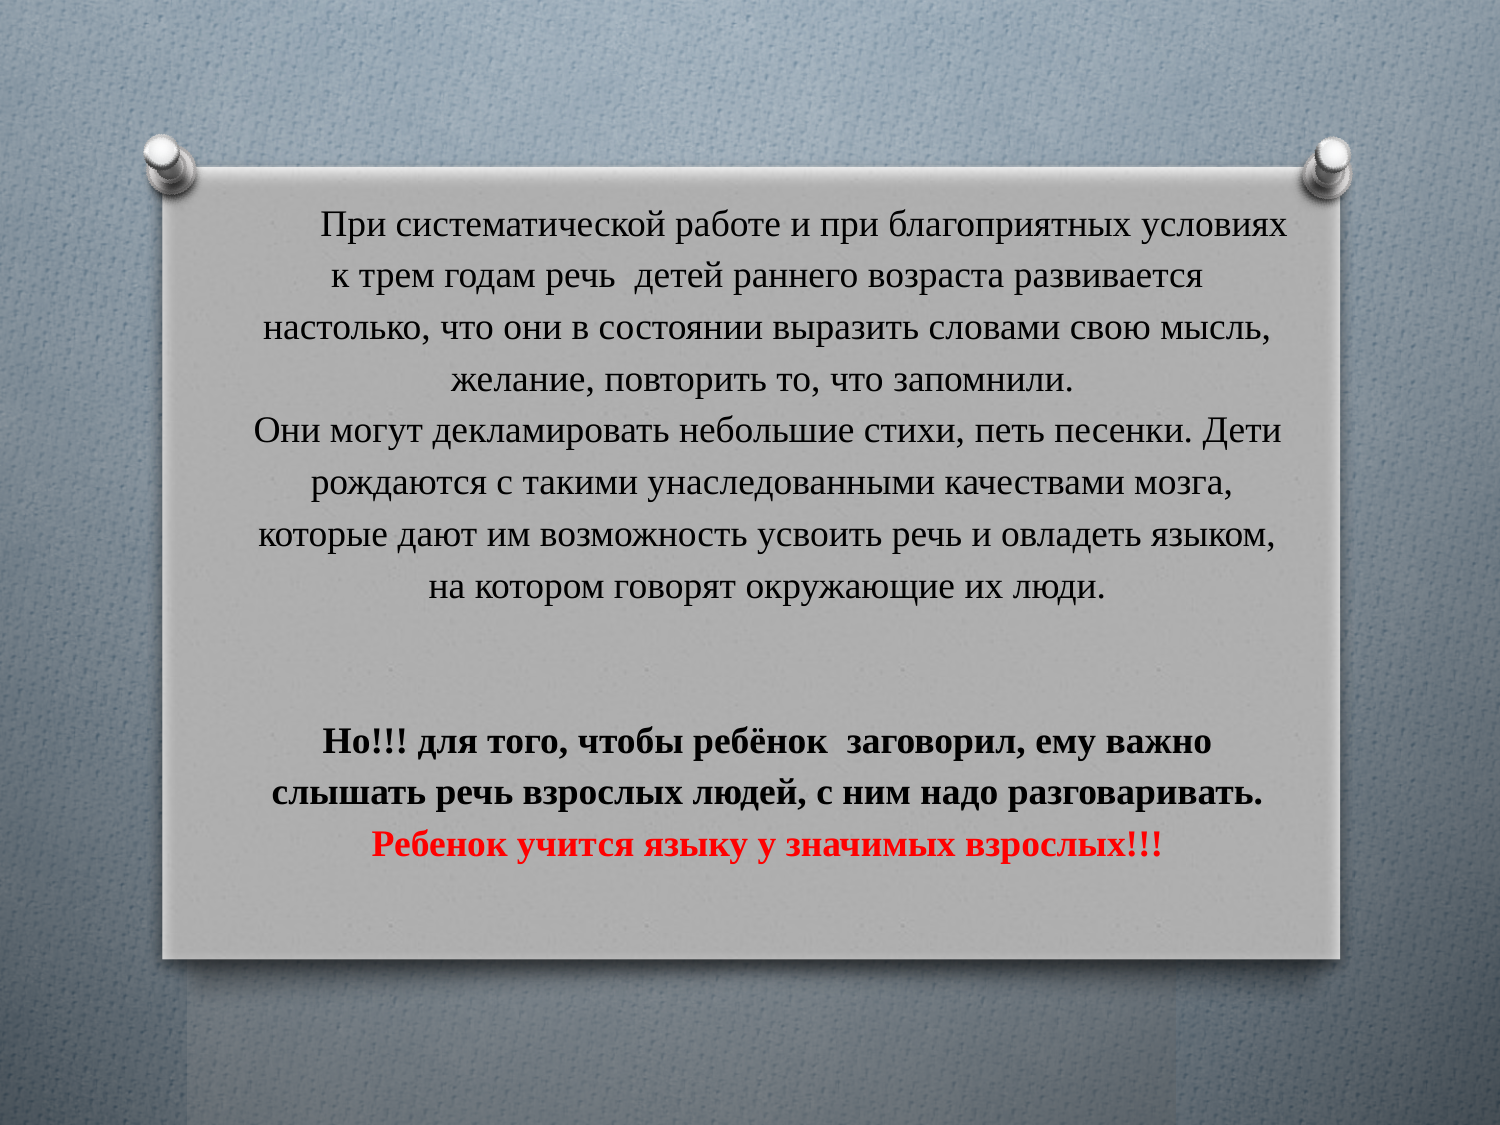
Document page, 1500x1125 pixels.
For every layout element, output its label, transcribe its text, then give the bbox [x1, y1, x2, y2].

title При систематической работе и при благоприятных условиях к трем годам речь детей раннего возраста развивается настолько, что они в состоянии выразить словами свою мысль, желание, повторить то, что запомнили. Они могут декламировать небольшие стихи, петь песенки. Дети рождаются с такими унаследованными качествами мозга, которые дают им возможность усвоить речь и овладеть языком, на котором говорят окружающие их люди. Но!!! для того, чтобы ребёнок заговорил, ему важно слышать речь взрослых людей, с ним надо разговаривать. Ребенок учится языку у значимых взрослых!!! [230, 184, 1306, 917]
picture [112, 100, 235, 224]
picture [1274, 109, 1396, 230]
